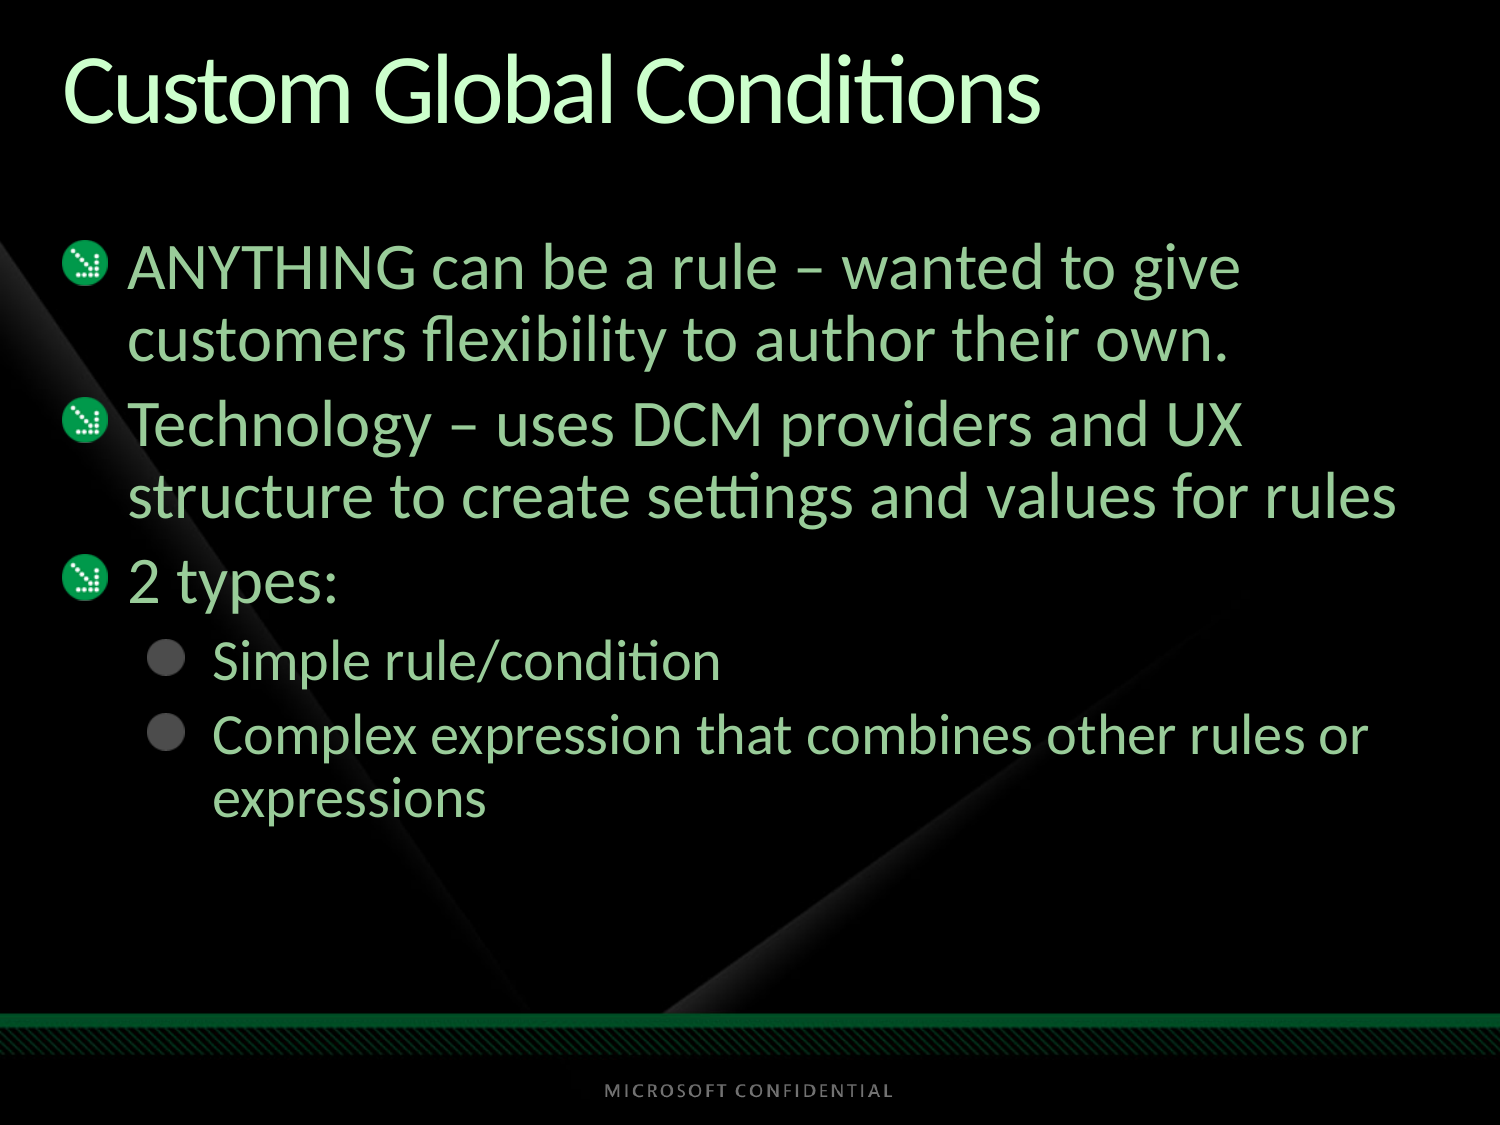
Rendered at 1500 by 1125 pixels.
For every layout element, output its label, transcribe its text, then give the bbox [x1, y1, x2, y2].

title Custom Global Conditions [62, 37, 1438, 147]
list ANYTHING can be a rule – wanted to give customers flexibility to author their own. Technology – uses DCM providers and UX structure to create settings and values for rules 2 types: Simple rule/condition Complex expression that combines other rules or expressions [62, 231, 1438, 595]
picture [0, 0, 1500, 1125]
